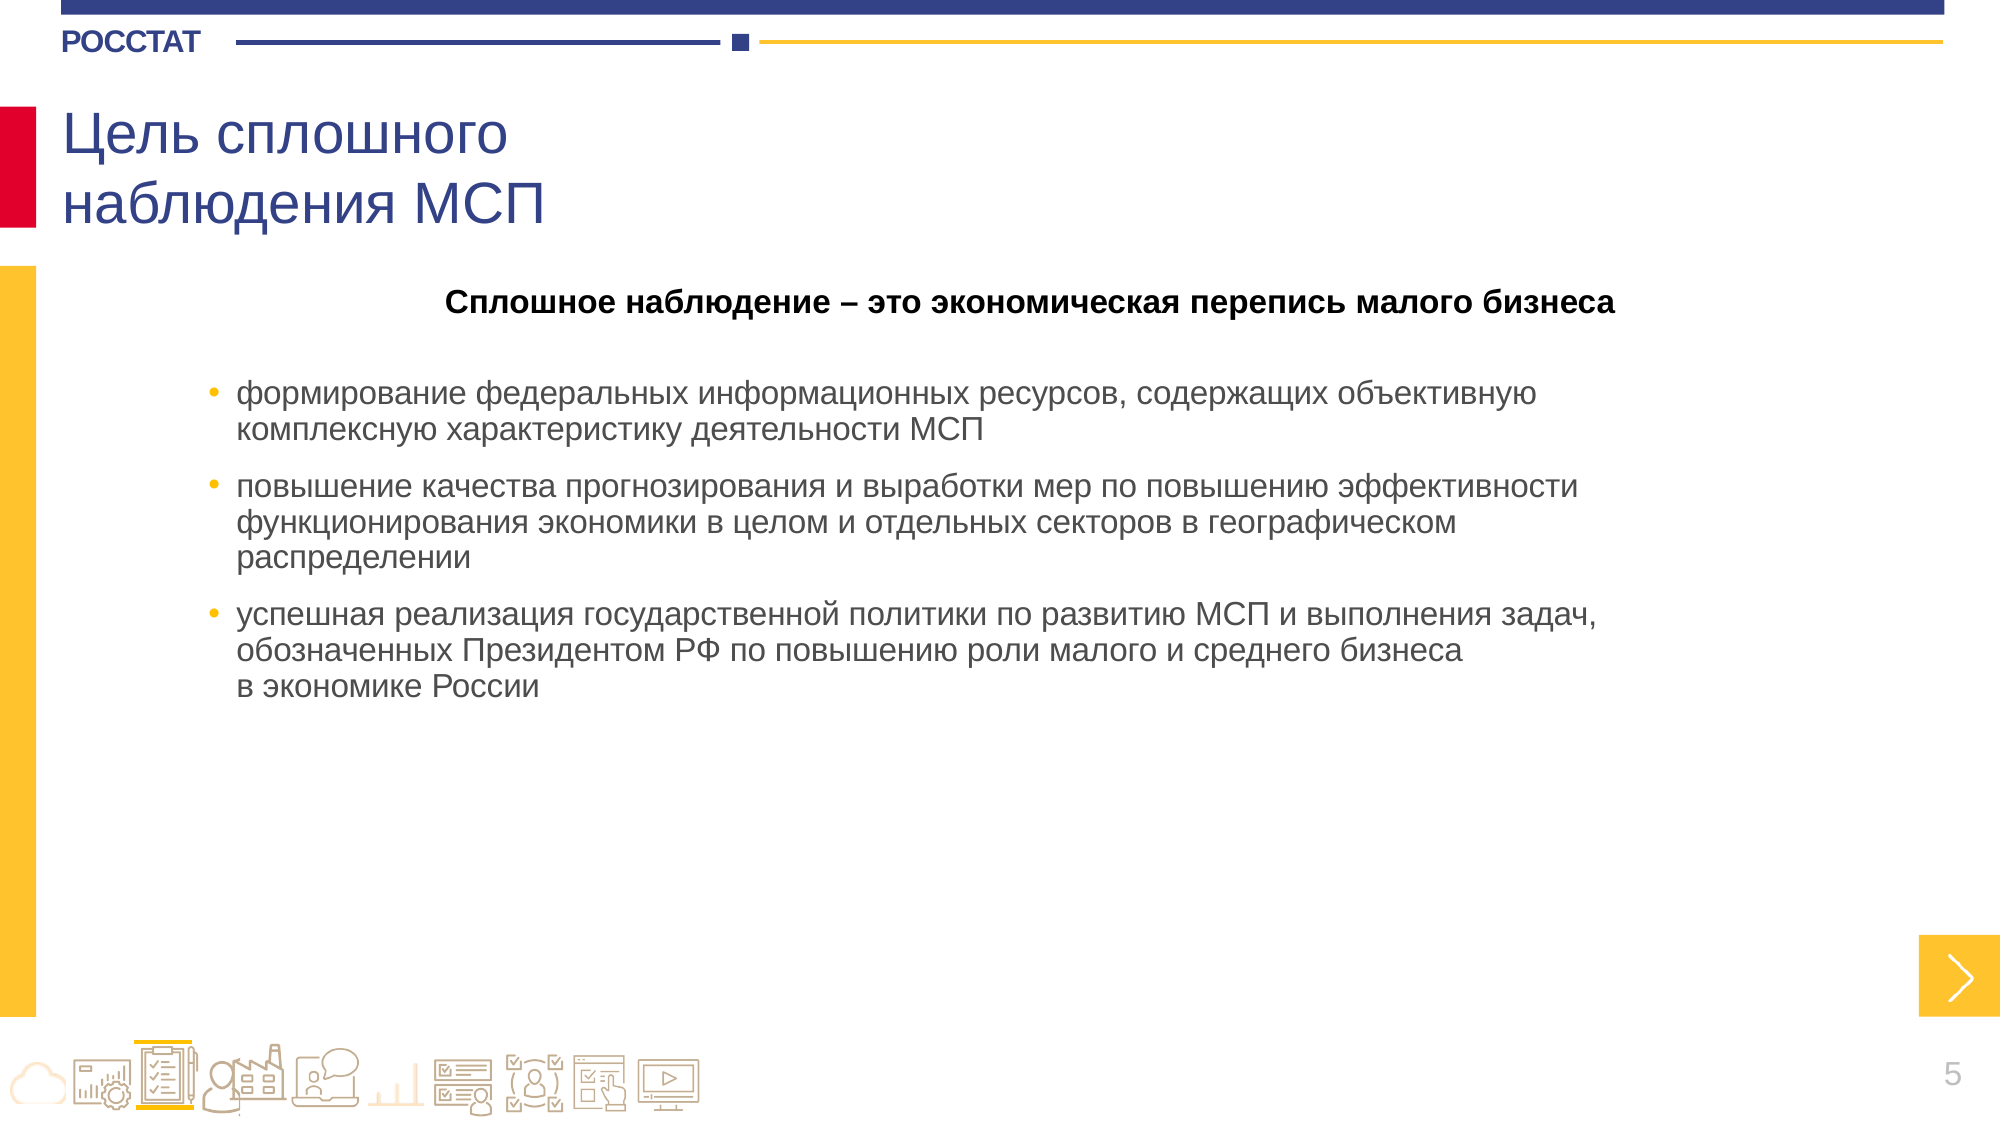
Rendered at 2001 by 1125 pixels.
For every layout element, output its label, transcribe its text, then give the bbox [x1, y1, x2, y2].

list формирование федеральных информационных ресурсов, содержащих объективную комплексную характеристику деятельности МСП повышение качества прогнозирования и выработки мер по повышению эффективности функционирования экономики в целом и отдельных секторов в географическом распределении успешная реализация государственной политики по развитию МСП и выполнения задач, обозначенных Президентом РФ по повышению роли малого и среднего бизнеса в экономике России [191, 368, 1662, 912]
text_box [10, 1032, 707, 1125]
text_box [236, 33, 1943, 77]
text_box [1918, 934, 2000, 1017]
list Цель сплошного наблюдения МСП [47, 87, 800, 242]
text_box Сплошное наблюдение – это экономическая перепись малого бизнеса [150, 272, 1911, 327]
slide_number 5 [1527, 1042, 1978, 1103]
